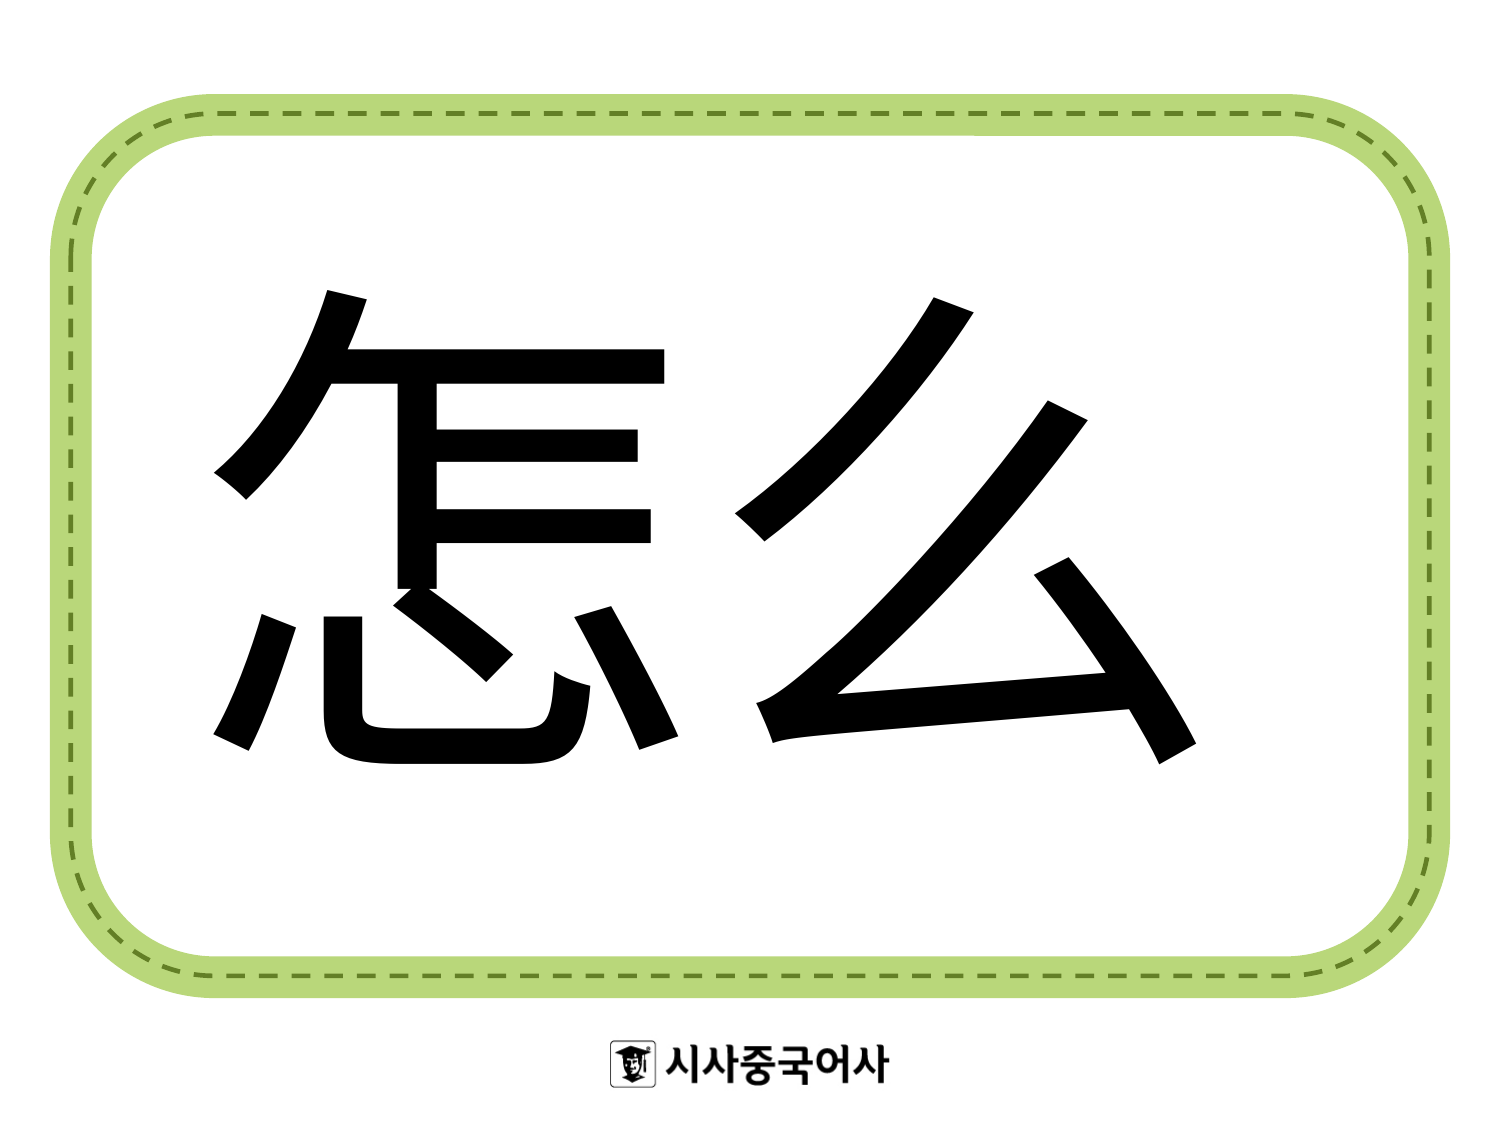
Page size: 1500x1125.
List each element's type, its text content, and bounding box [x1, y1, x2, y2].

picture [602, 1034, 898, 1094]
text_box 怎么 [145, 189, 1354, 853]
